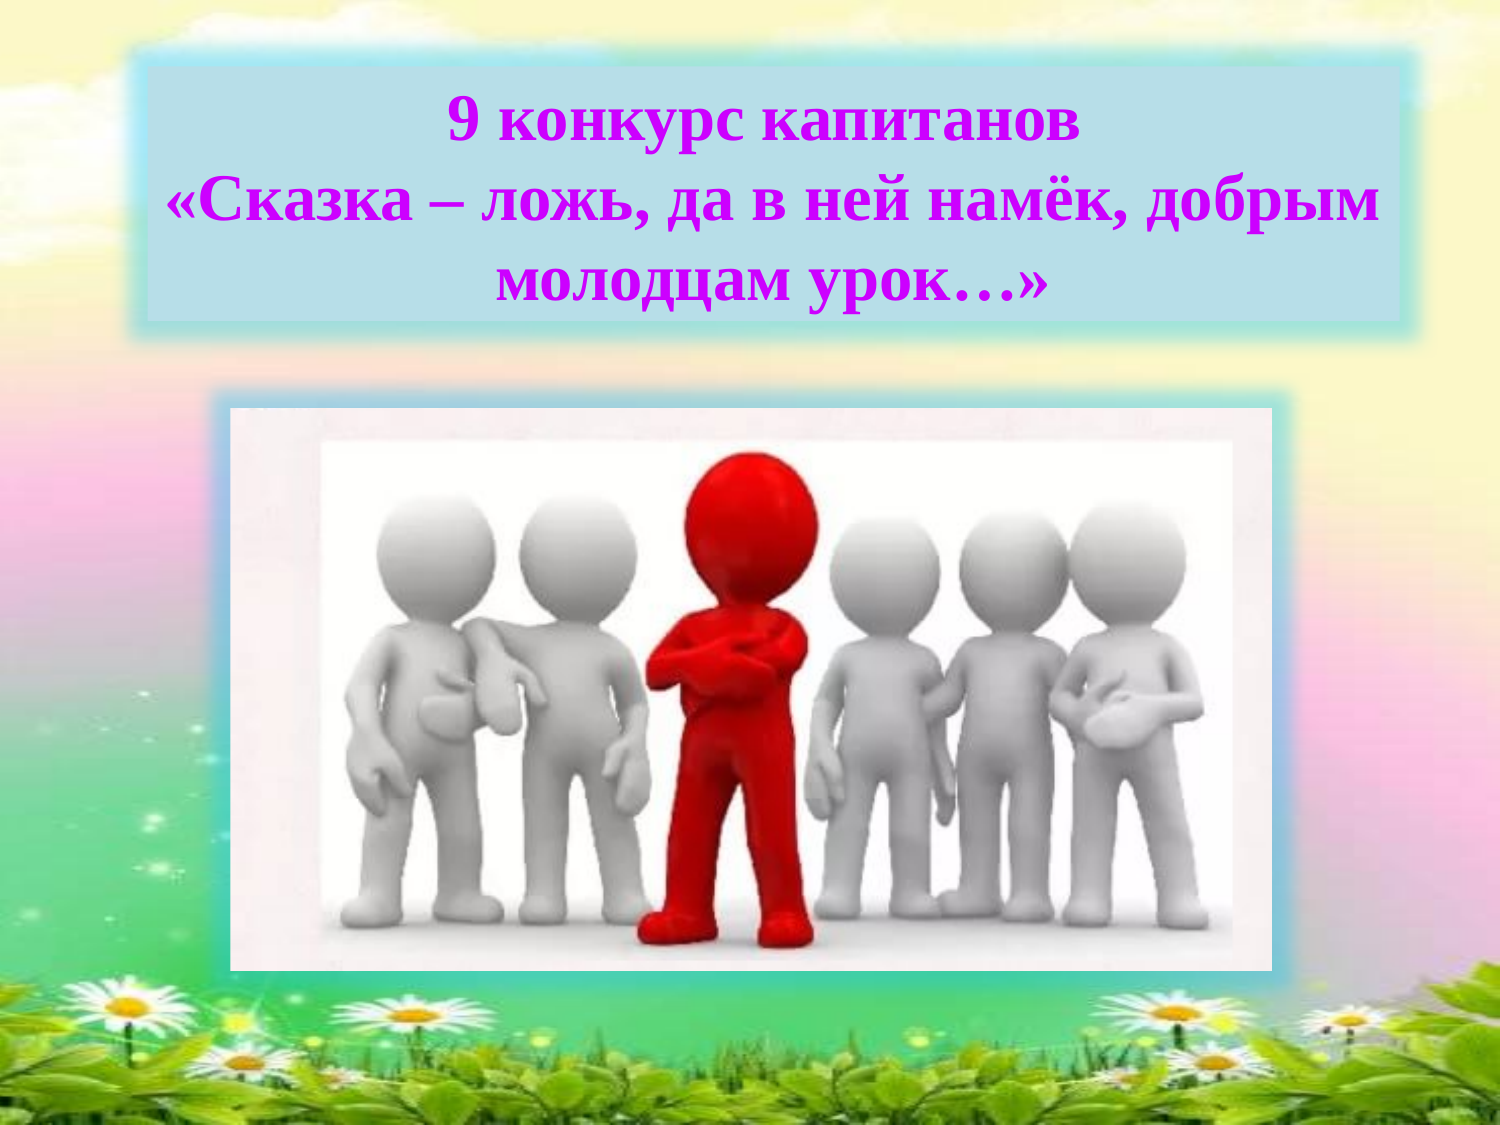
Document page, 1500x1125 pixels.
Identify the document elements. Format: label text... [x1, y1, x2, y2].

picture [0, 0, 1500, 1125]
text_box 9 конкурс капитанов «Сказка – ложь, да в ней намёк, добрым молодцам урок…» [147, 66, 1400, 321]
